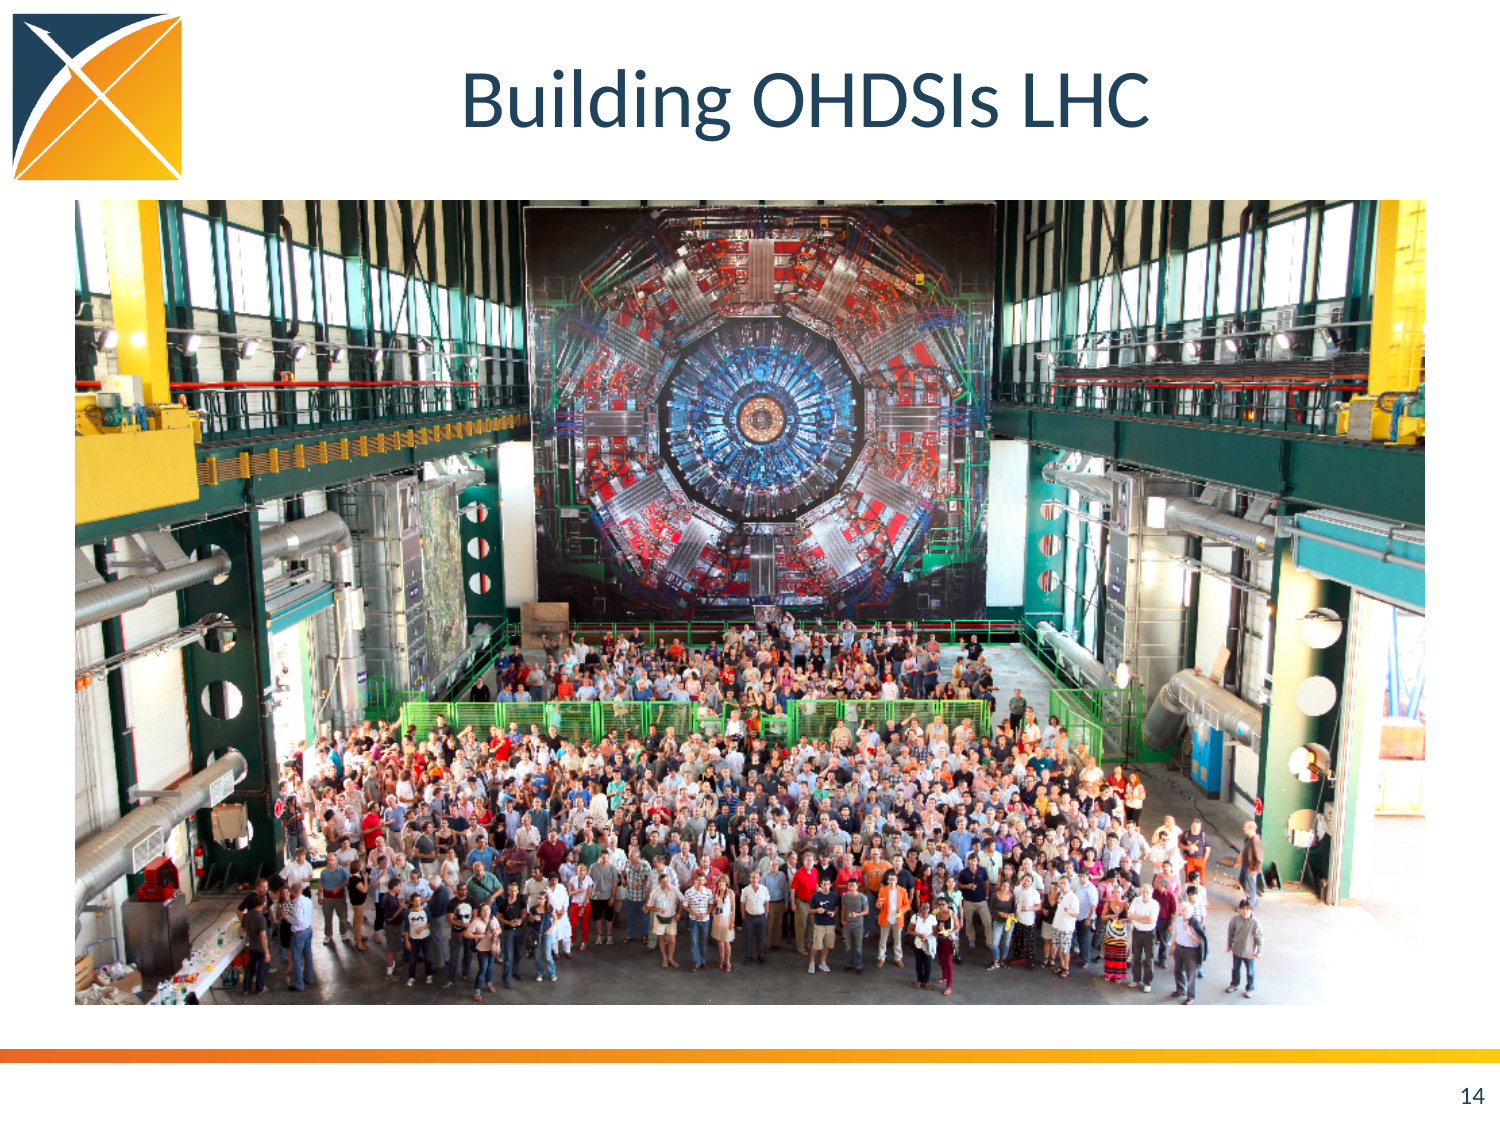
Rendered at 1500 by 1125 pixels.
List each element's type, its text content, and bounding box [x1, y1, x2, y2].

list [74, 199, 1425, 1006]
slide_number 14 [1149, 1065, 1500, 1125]
picture [0, 0, 206, 200]
title Building OHDSIs LHC [187, 24, 1425, 163]
